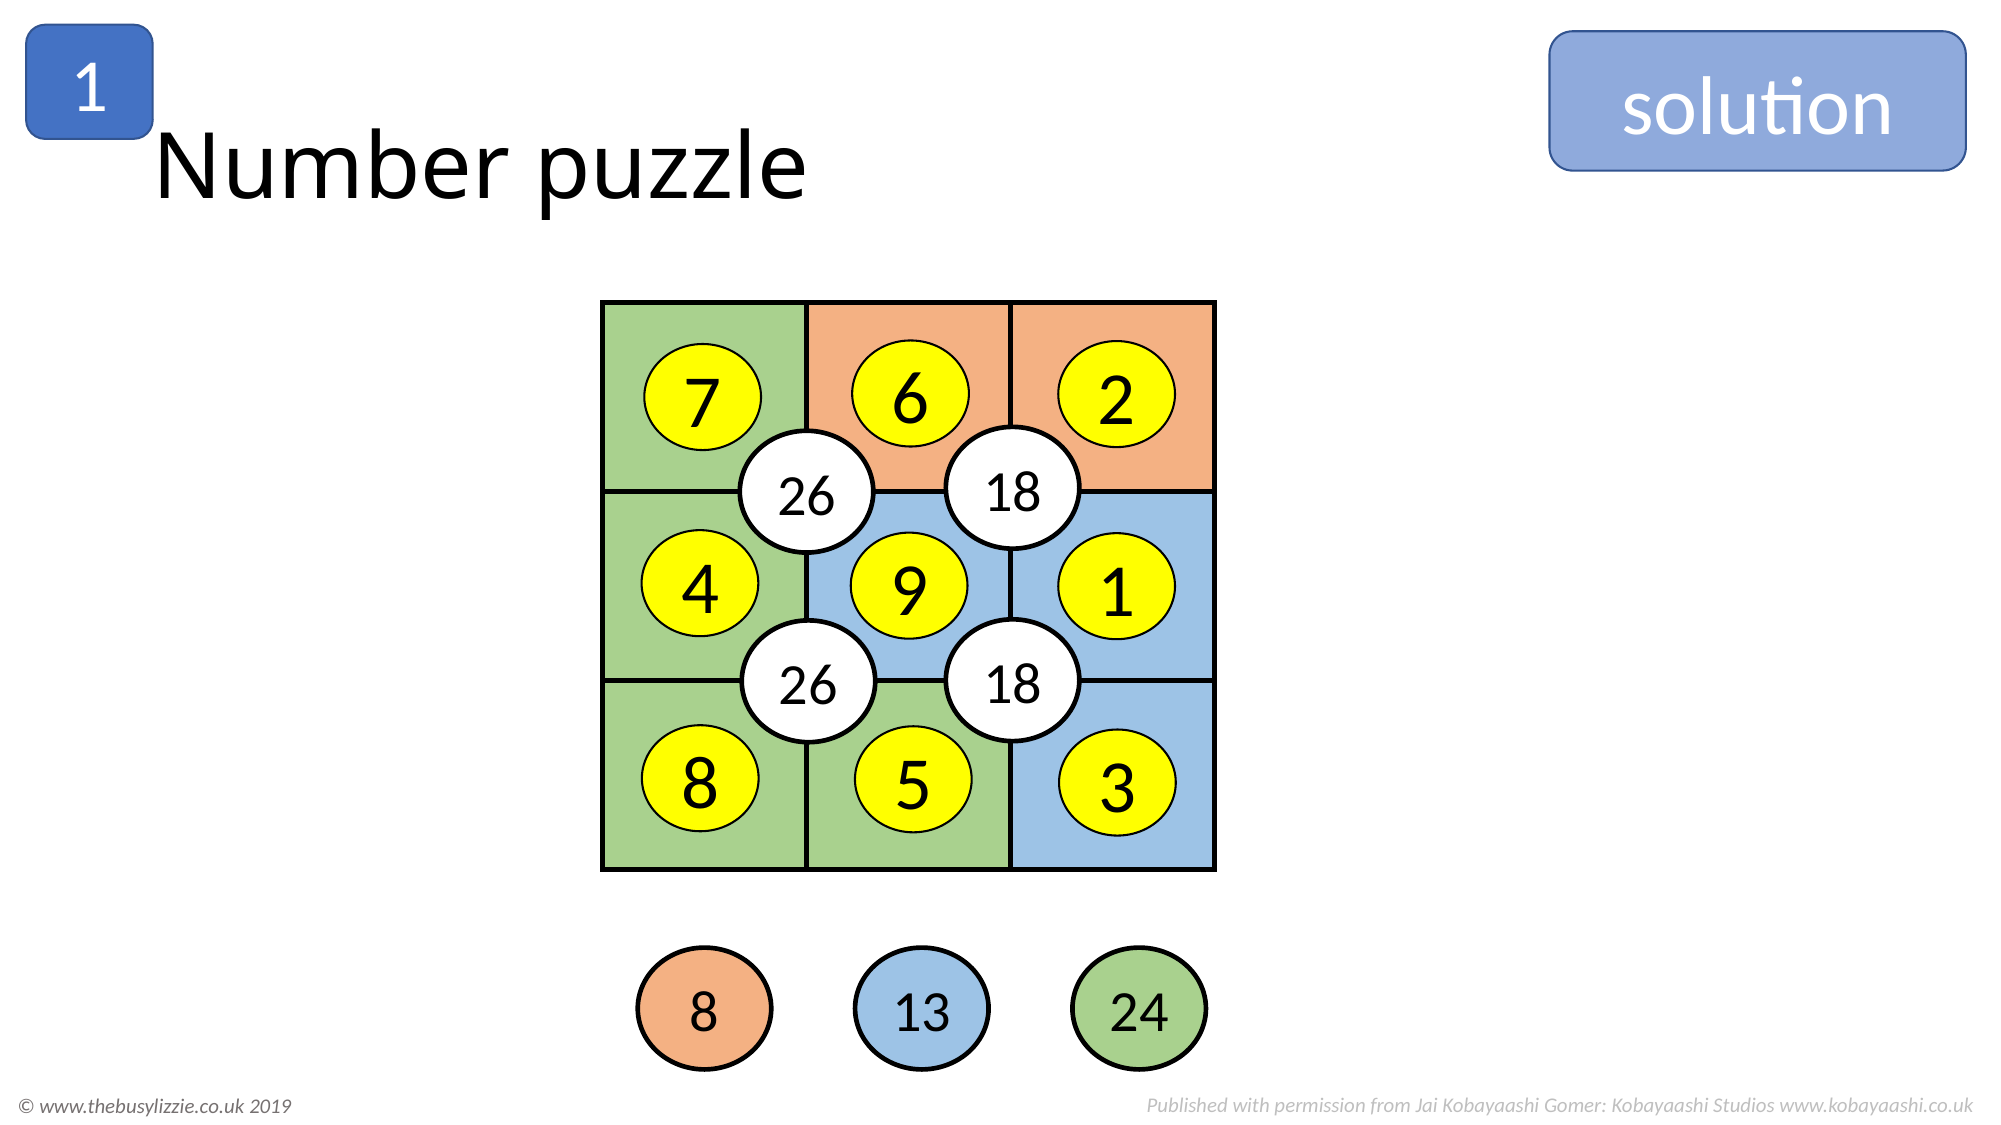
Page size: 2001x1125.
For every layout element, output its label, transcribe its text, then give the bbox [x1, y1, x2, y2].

text_box 1 [25, 23, 154, 140]
text_box © www.thebusylizzie.co.uk 2019 [2, 1085, 307, 1125]
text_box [602, 302, 1215, 1070]
text_box solution [1548, 30, 1967, 172]
title Number puzzle [137, 59, 1863, 278]
text_box Published with permission from Jai Kobayaashi Gomer: Kobayaashi Studios www.kobayaashi.co.uk [1131, 1084, 2000, 1125]
